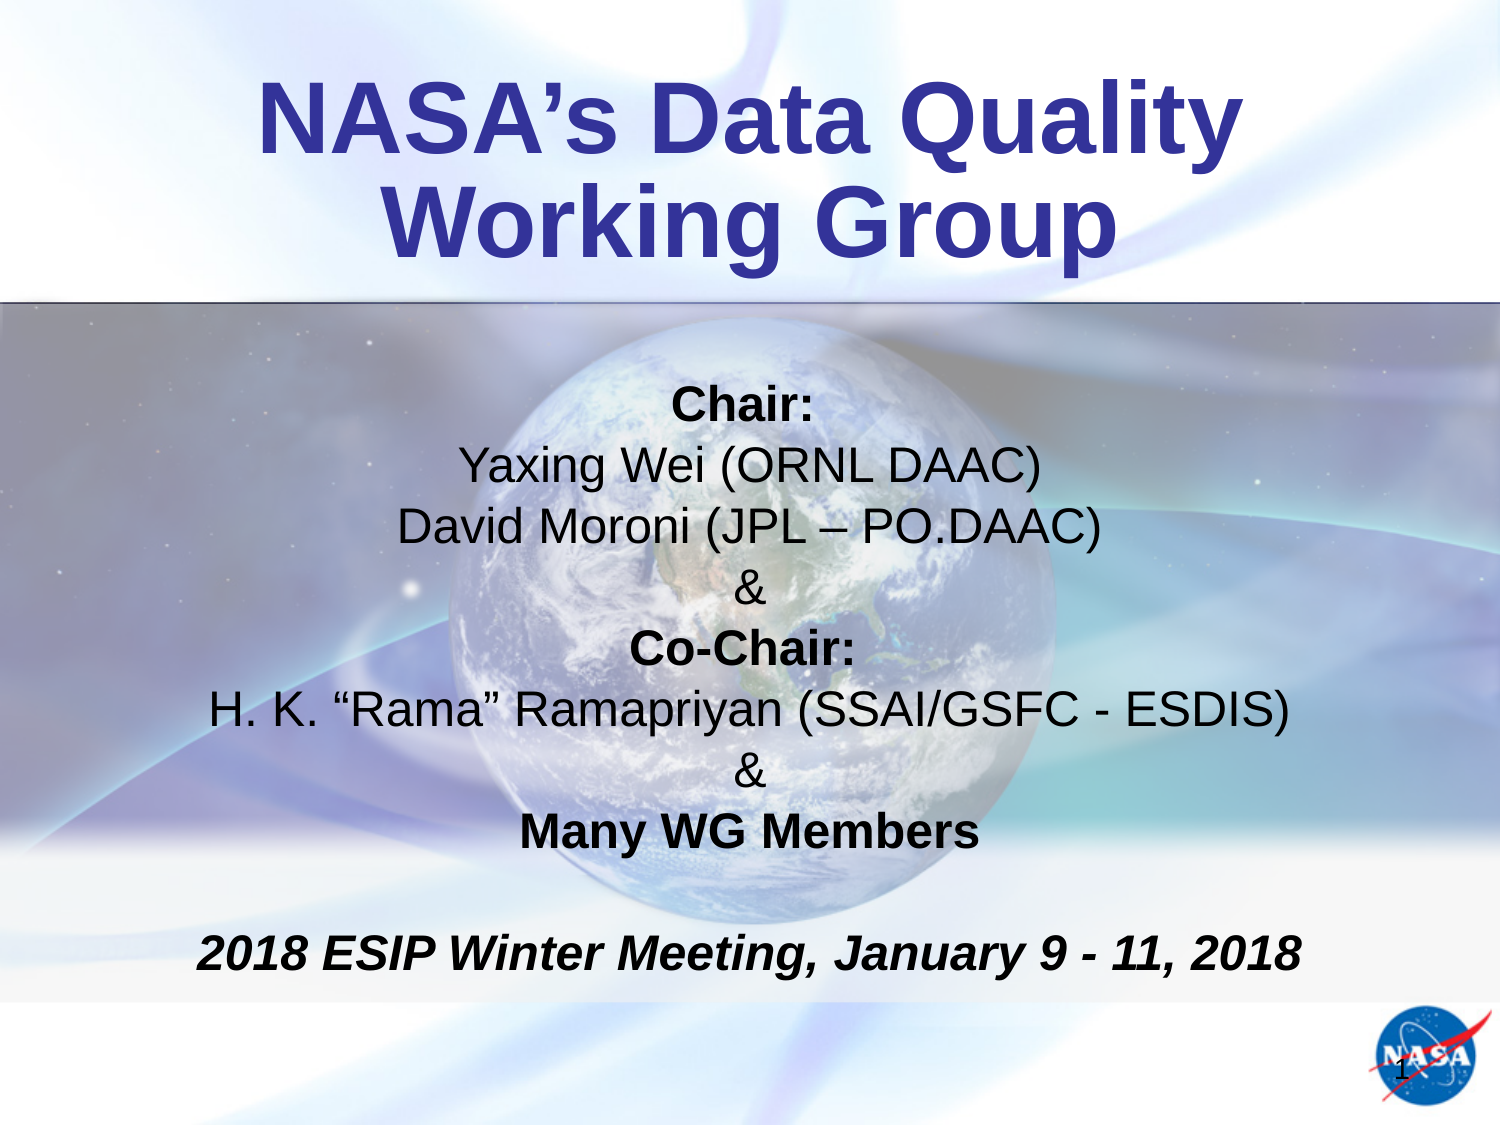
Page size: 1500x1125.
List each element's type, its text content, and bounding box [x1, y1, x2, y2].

slide_number 1 [1074, 1042, 1426, 1103]
text_box [126, 795, 1402, 1043]
title NASA’s Data Quality Working Group [112, 62, 1388, 303]
picture [0, 1003, 1500, 1125]
picture [0, 0, 1500, 303]
subtitle Chair: Yaxing Wei (ORNL DAAC) David Moroni (JPL – PO.DAAC) & Co-Chair: H. K. “Rama” Ramapriyan (SSAI/GSFC - ESDIS) & Many WG Members 2018 ESIP Winter Meeting, January 9 - 11, 2018 [0, 303, 1500, 1003]
